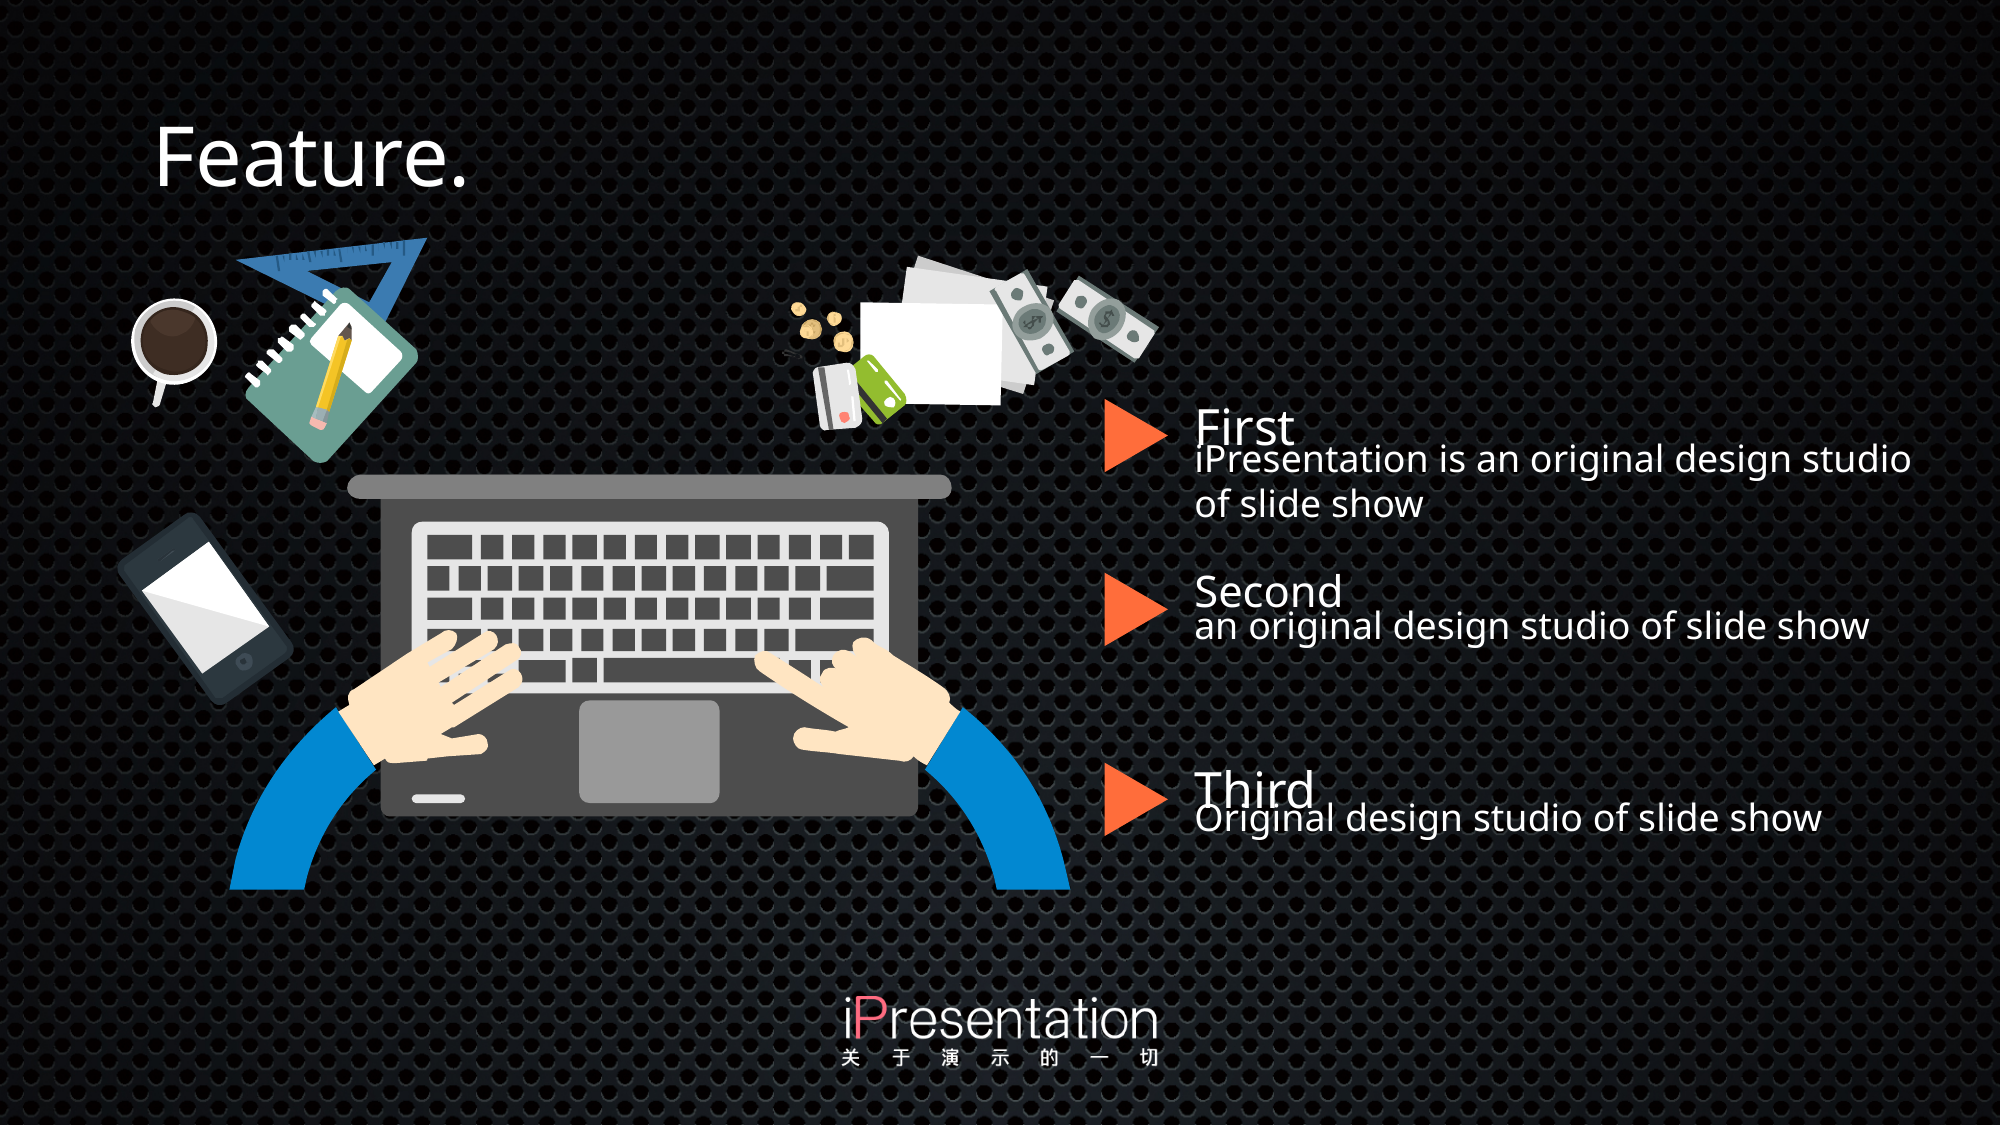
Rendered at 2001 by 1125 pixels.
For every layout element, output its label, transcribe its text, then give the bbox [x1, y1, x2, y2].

title Feature. [137, 106, 1863, 213]
text_box Third [1179, 743, 1436, 786]
picture [0, 0, 2000, 1125]
text_box [1160, 429, 1170, 442]
text_box [1160, 603, 1170, 616]
text_box an original design studio of slide show [1179, 594, 1974, 743]
text_box iPresentation is an original design studio of slide show [1179, 427, 1974, 575]
text_box [1160, 793, 1170, 806]
text_box Second [1179, 530, 1436, 594]
text_box Original design studio of slide show [1179, 786, 1974, 935]
text_box First [1179, 358, 1436, 427]
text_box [117, 237, 1160, 890]
